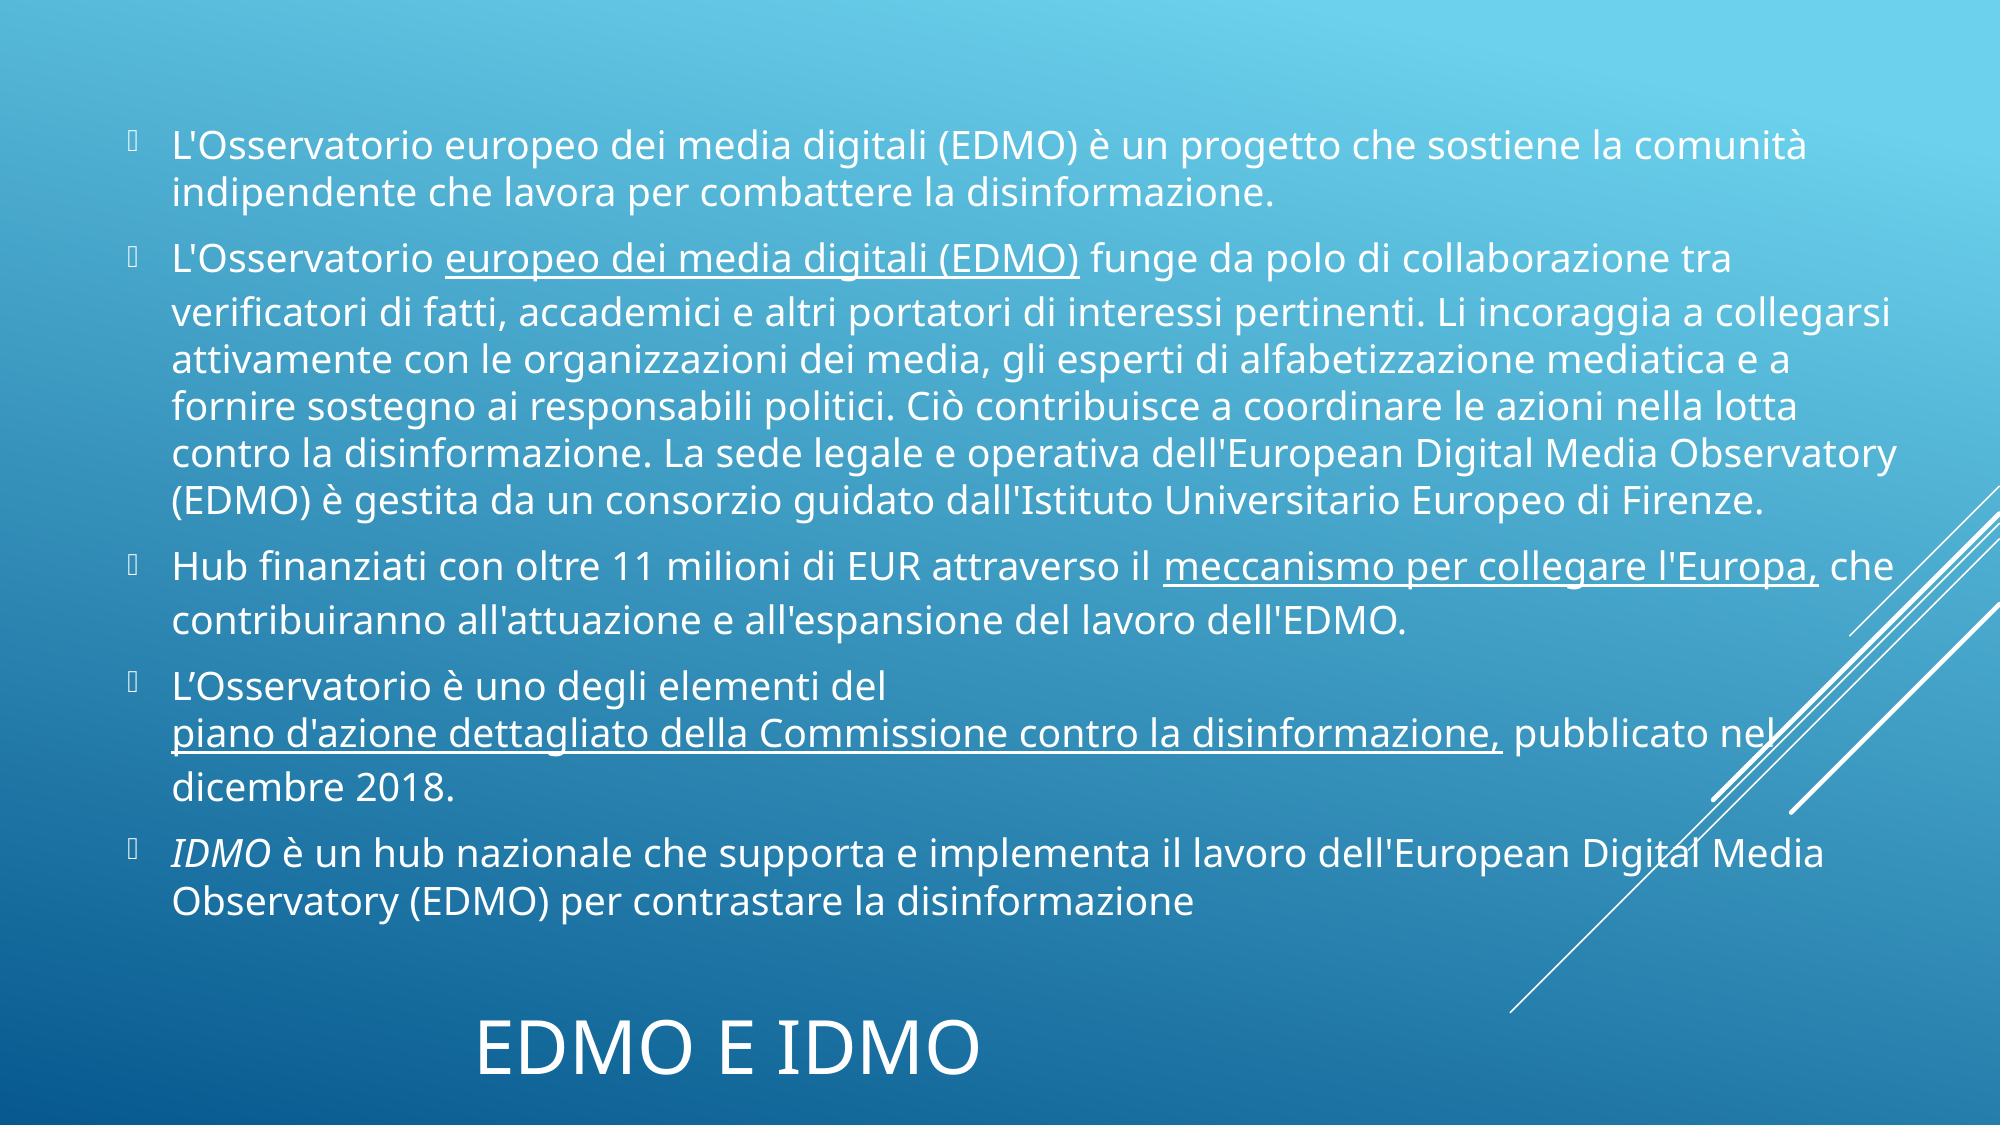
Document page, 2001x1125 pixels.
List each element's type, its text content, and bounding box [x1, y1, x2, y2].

list L'Osservatorio europeo dei media digitali (EDMO) è un progetto che sostiene la comunità indipendente che lavora per combattere la disinformazione. L'Osservatorio europeo dei media digitali (EDMO) funge da polo di collaborazione tra verificatori di fatti, accademici e altri portatori di interessi pertinenti. Li incoraggia a collegarsi attivamente con le organizzazioni dei media, gli esperti di alfabetizzazione mediatica e a fornire sostegno ai responsabili politici. Ciò contribuisce a coordinare le azioni nella lotta contro la disinformazione. La sede legale e operativa dell'European Digital Media Observatory (EDMO) è gestita da un consorzio guidato dall'Istituto Universitario Europeo di Firenze. Hub finanziati con oltre 11 milioni di EUR attraverso il meccanismo per collegare l'Europa, che contribuiranno all'attuazione e all'espansione del lavoro dell'EDMO. L’Osservatorio è uno degli elementi del piano d'azione dettagliato della Commissione contro la disinformazione, pubblicato nel dicembre 2018. IDMO è un hub nazionale che supporta e implementa il lavoro dell'European Digital Media Observatory (EDMO) per contrastare la disinformazione [112, 112, 1922, 976]
title EDMO E IDMO [458, 976, 1858, 1125]
